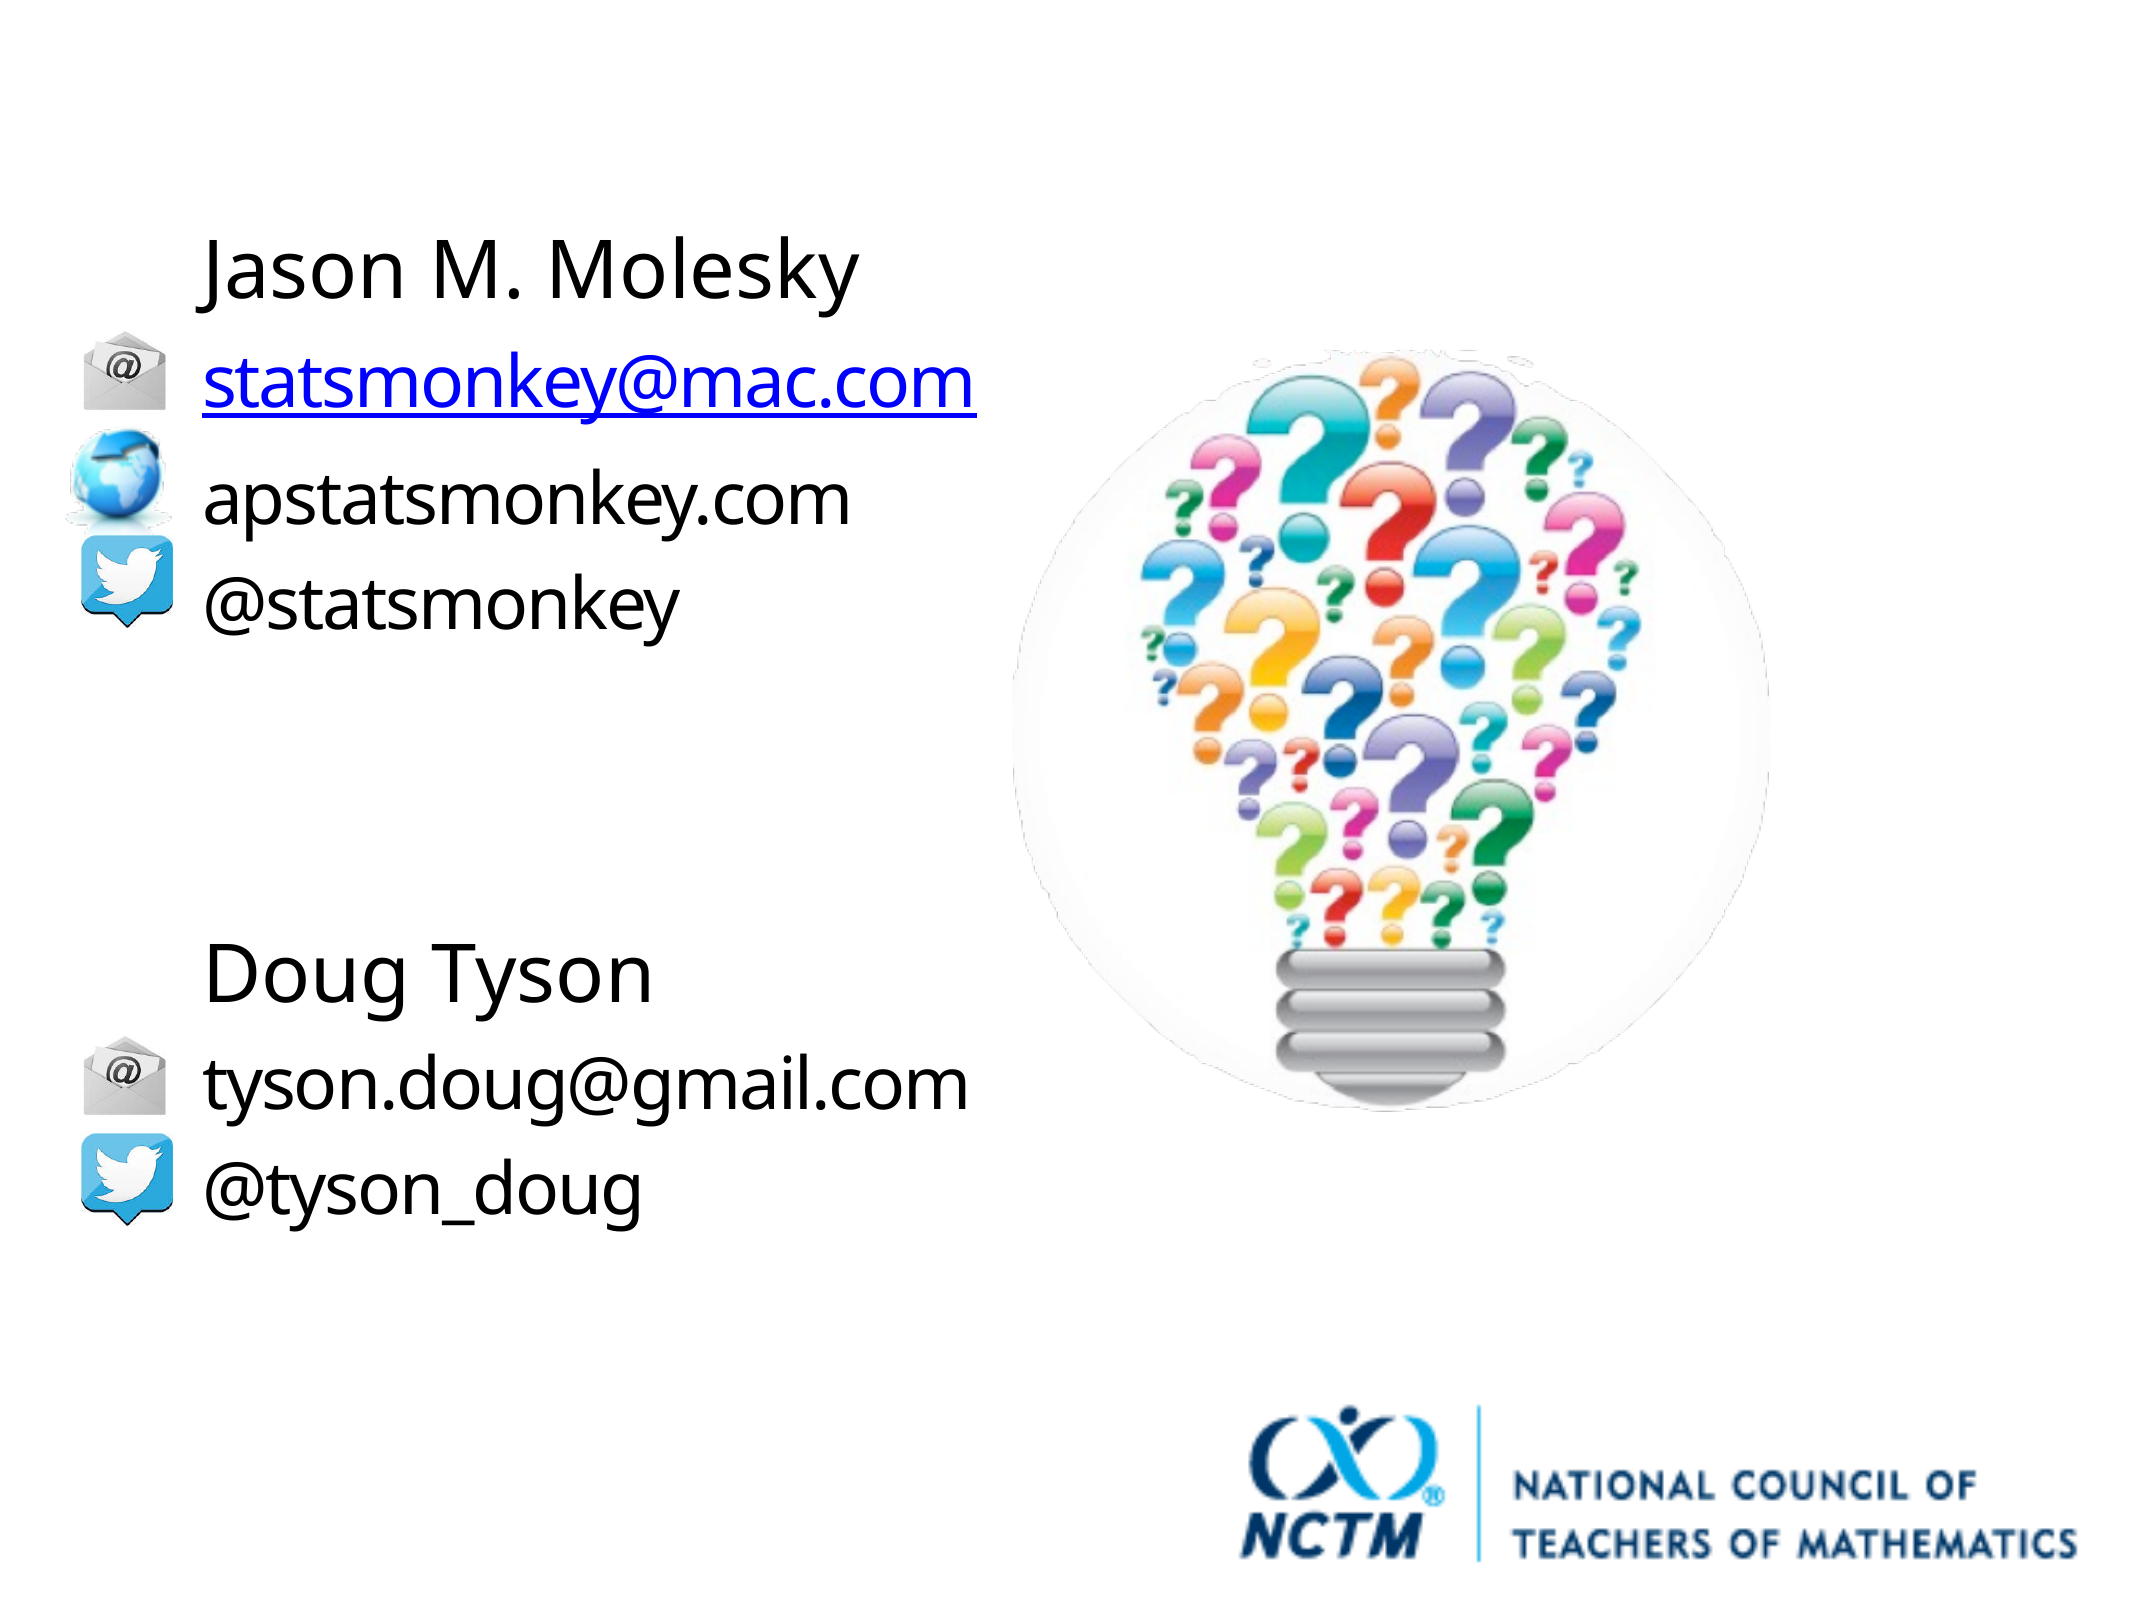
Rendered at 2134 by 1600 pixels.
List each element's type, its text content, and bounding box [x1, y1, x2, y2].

picture [65, 426, 174, 629]
picture [80, 1133, 174, 1226]
text_box Jason M. Molesky statsmonkey@mac.com apstatsmonkey.com @statsmonkey [202, 181, 1217, 661]
text_box Doug Tyson tyson.doug@gmail.com @tyson_doug [202, 804, 1217, 1328]
picture [1208, 1364, 2120, 1600]
picture [1012, 348, 1771, 1115]
picture [83, 1035, 166, 1119]
picture [83, 330, 166, 414]
